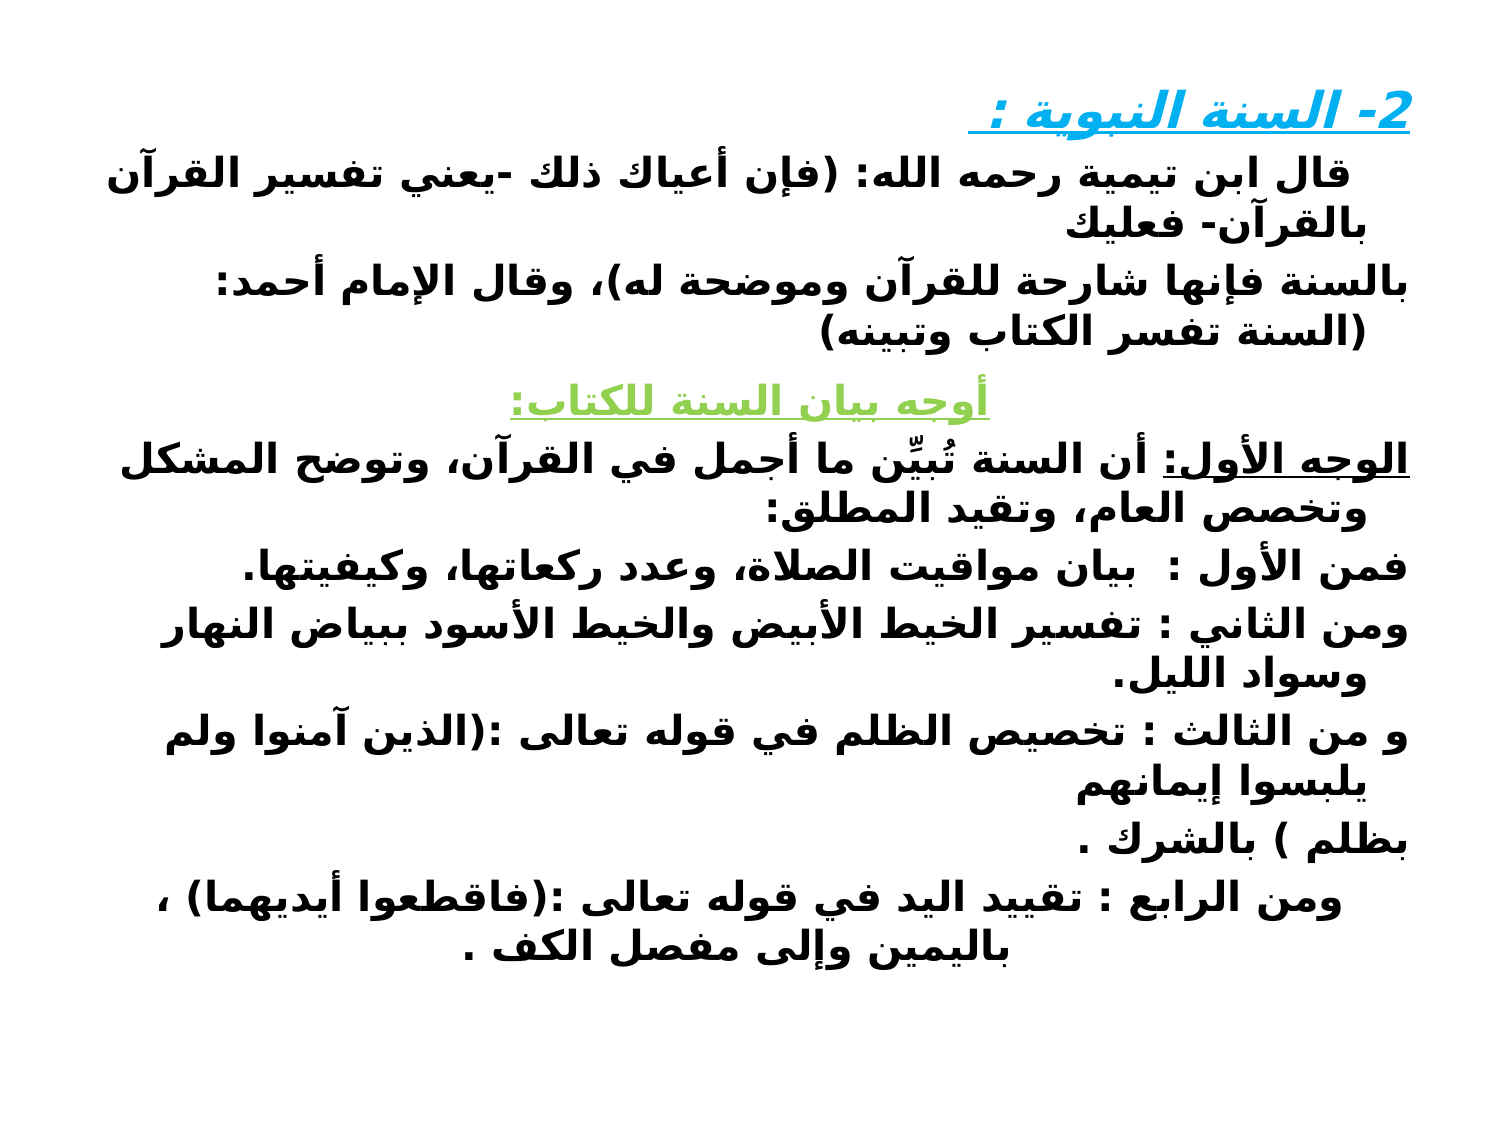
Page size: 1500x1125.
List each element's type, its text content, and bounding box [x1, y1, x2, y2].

list 2- السنة النبوية : قال ابن تيمية رحمه الله: (فإن أعياك ذلك -يعني تفسير القرآن بالقرآن- فعليك بالسنة فإنها شارحة للقرآن وموضحة له)، وقال الإمام أحمد: (السنة تفسر الكتاب وتبينه) أوجه بيان السنة للكتاب: الوجه الأول: أن السنة تُبيِّن ما أجمل في القرآن، وتوضح المشكل وتخصص العام، وتقيد المطلق: فمن الأول : بيان مواقيت الصلاة، وعدد ركعاتها، وكيفيتها. ومن الثاني : تفسير الخيط الأبيض والخيط الأسود ببياض النهار وسواد الليل. و من الثالث : تخصيص الظلم في قوله تعالى :(الذين آمنوا ولم يلبسوا إيمانهم بظلم ) بالشرك . ومن الرابع : تقييد اليد في قوله تعالى :(فاقطعوا أيديهما) ، باليمين وإلى مفصل الكف . [75, 70, 1425, 985]
